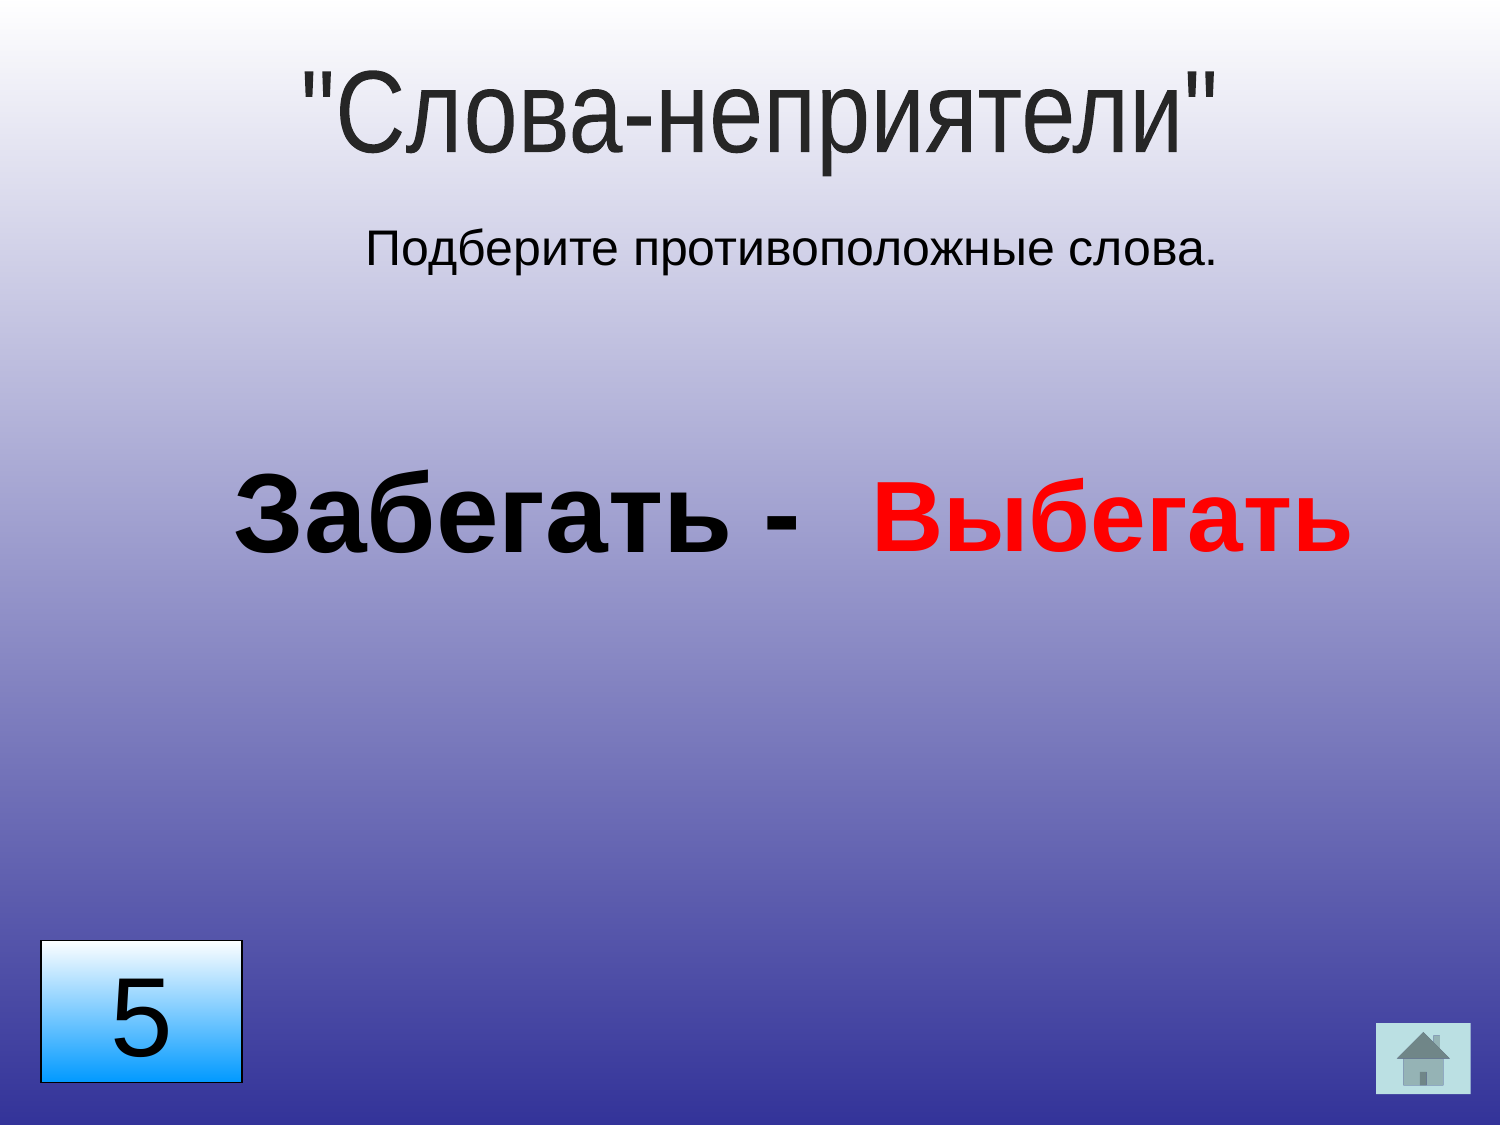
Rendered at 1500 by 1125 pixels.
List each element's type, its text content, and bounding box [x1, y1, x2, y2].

text_box [1376, 1023, 1471, 1095]
text_box 5 [41, 940, 242, 1083]
text_box Забегать - [218, 432, 816, 583]
text_box Подберите противоположные слова. [351, 208, 1235, 403]
text_box Выбегать [856, 444, 1369, 579]
